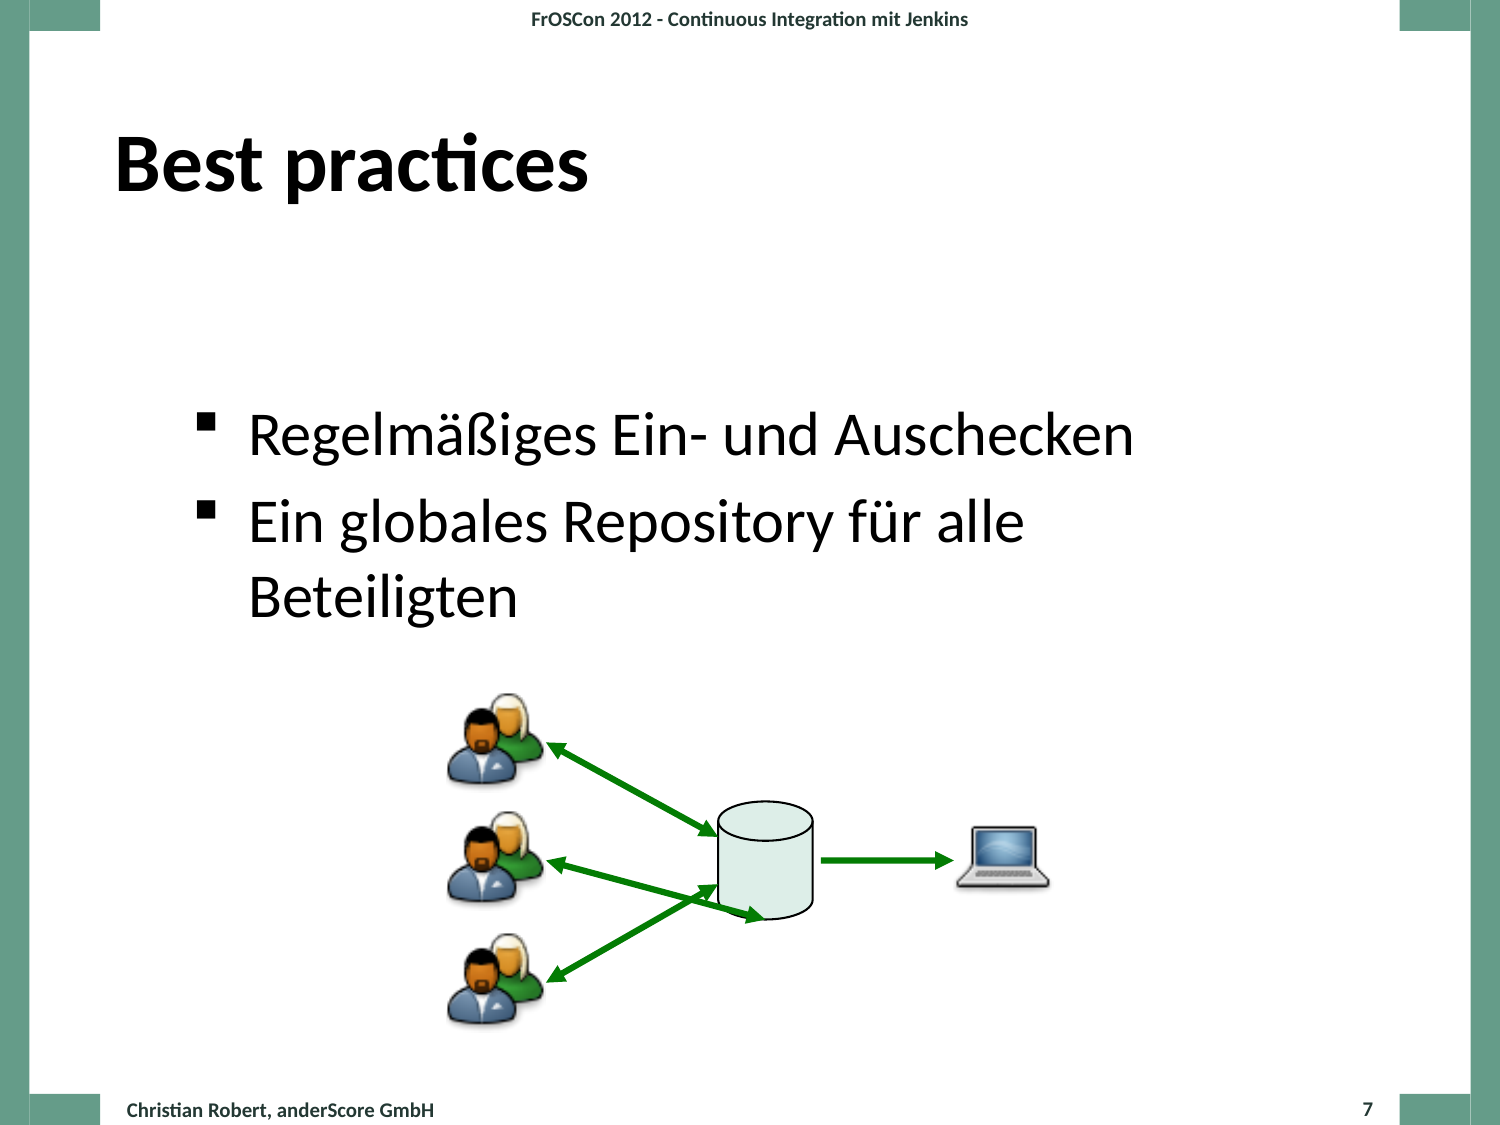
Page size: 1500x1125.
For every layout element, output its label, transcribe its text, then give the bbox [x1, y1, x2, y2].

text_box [445, 692, 1055, 1033]
list Regelmäßiges Ein- und Auschecken Ein globales Repository für alle Beteiligten [177, 385, 1323, 1024]
footer FrOSCon 2012 - Continuous Integration mit Jenkins [100, 2, 1400, 34]
title Best practices [100, 101, 1400, 339]
slide_number 7 [1074, 1092, 1388, 1124]
slide_number Christian Robert, anderScore GmbH [112, 1092, 1069, 1125]
